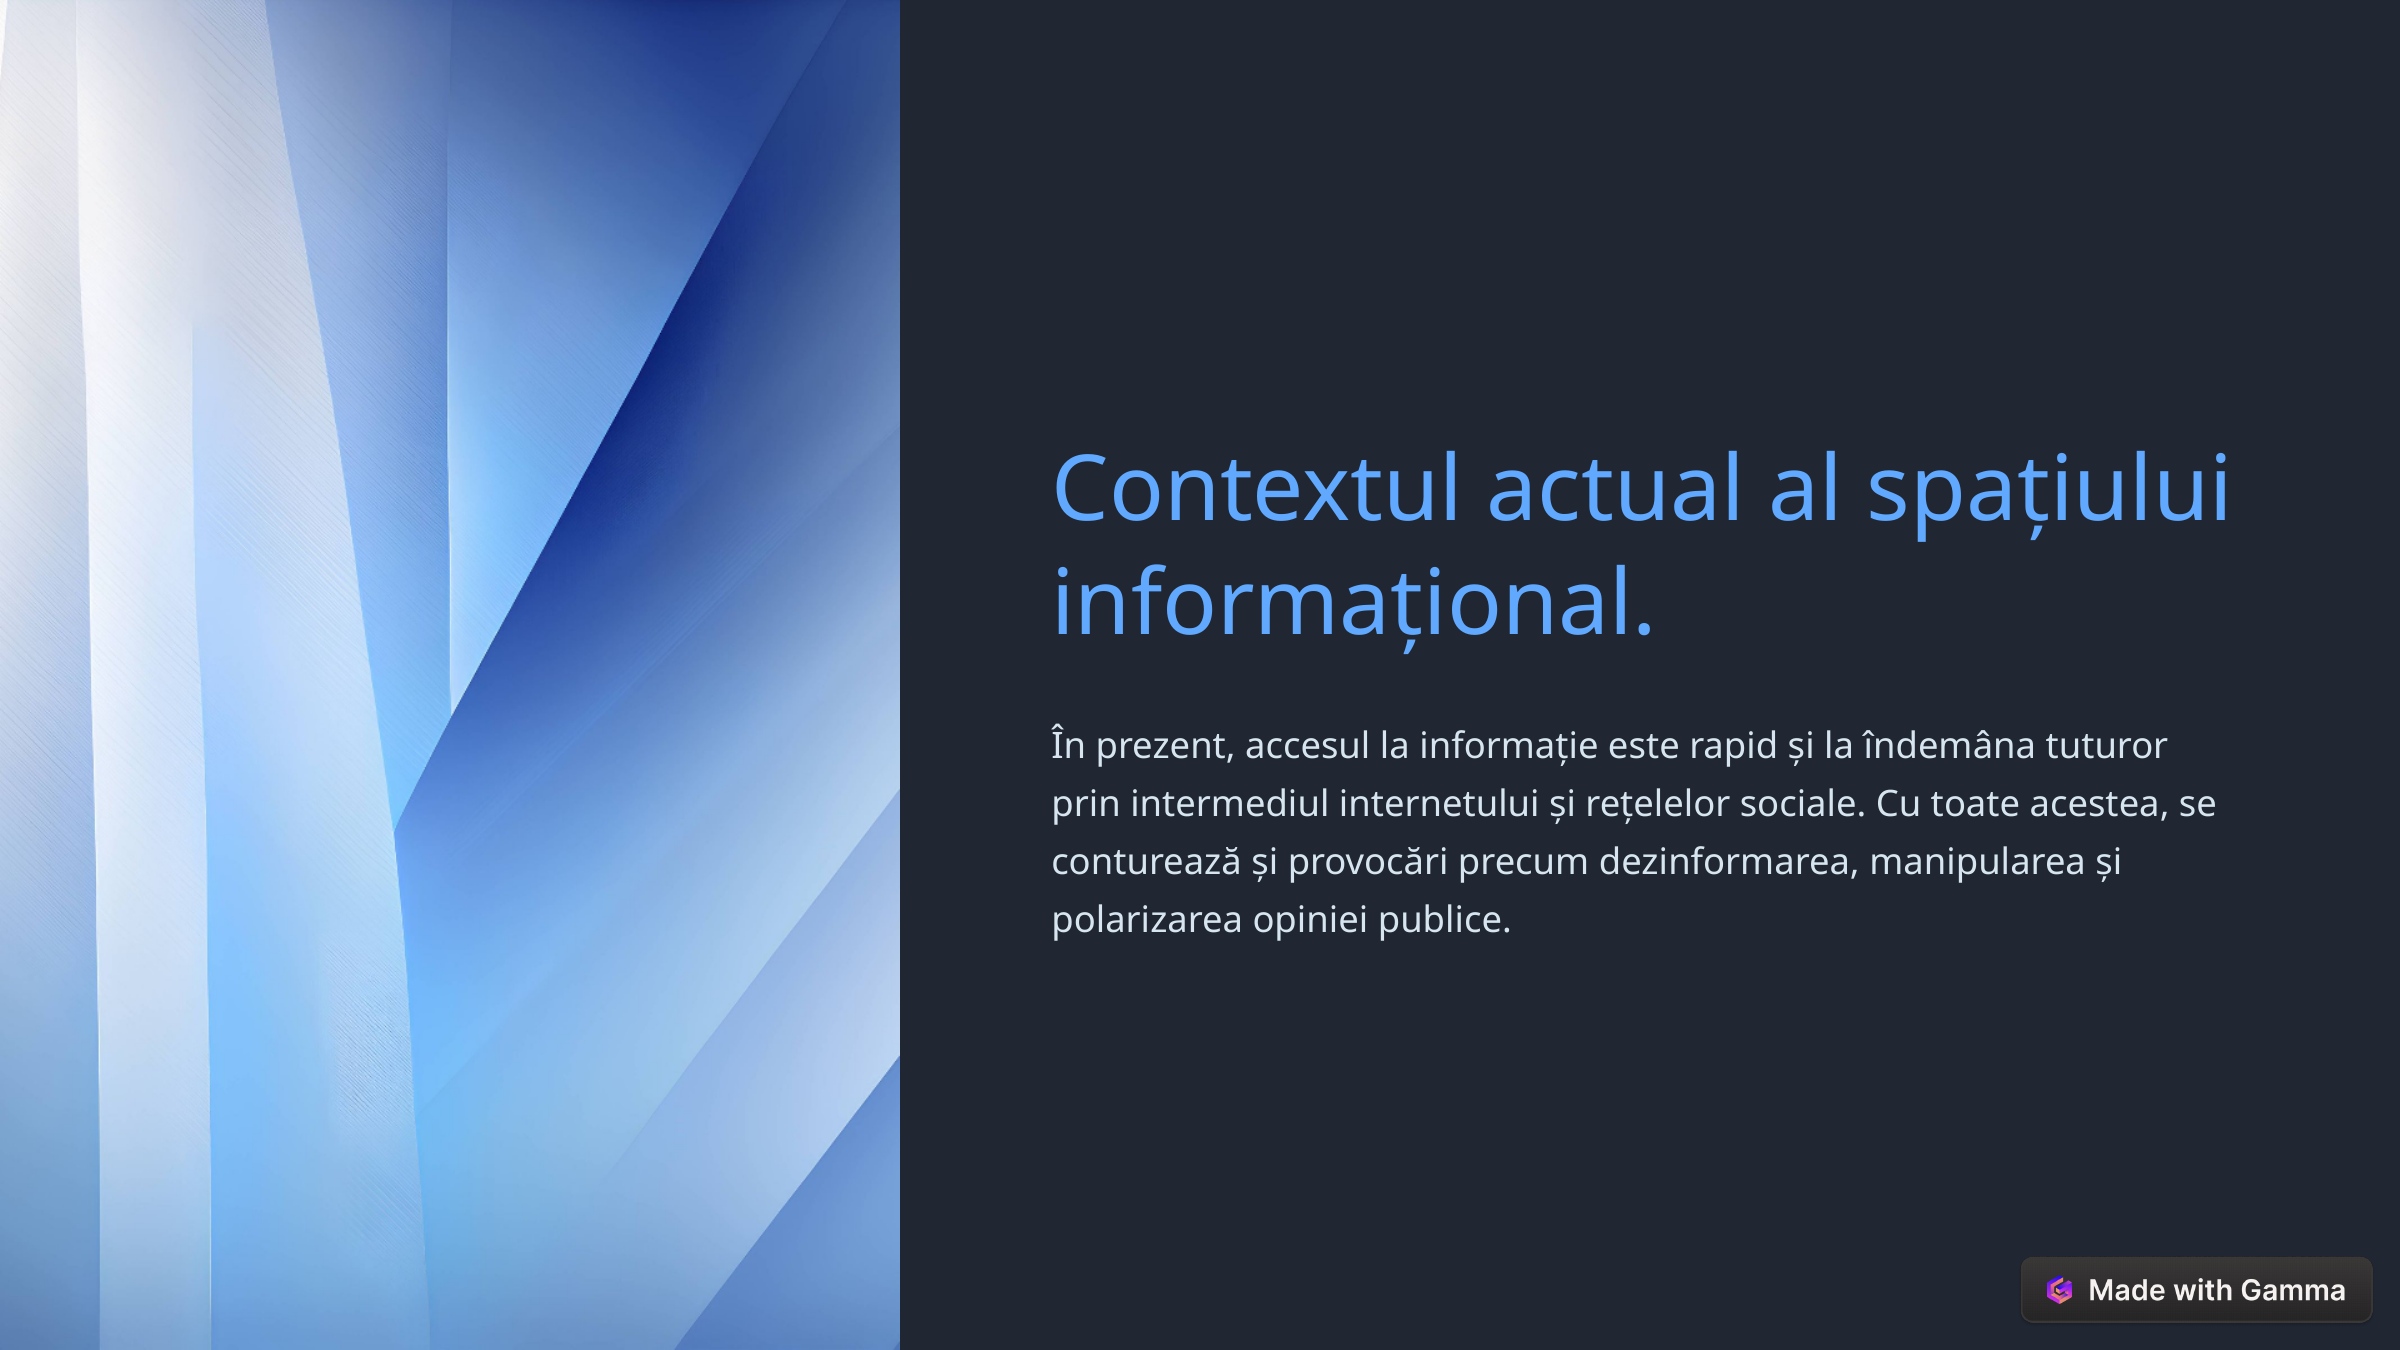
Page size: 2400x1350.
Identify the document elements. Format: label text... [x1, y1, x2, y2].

picture [0, 0, 900, 1350]
picture [2008, 1244, 2385, 1335]
text_box În prezent, accesul la informație este rapid și la îndemâna tuturor prin intermediul internetului și rețelelor sociale. Cu toate acestea, se conturează și provocări precum dezinformarea, manipularea și polarizarea opiniei publice. [1036, 699, 2264, 933]
text_box [900, 0, 2400, 1350]
text_box Contextul actual al spațiului informațional. [1036, 417, 2264, 645]
